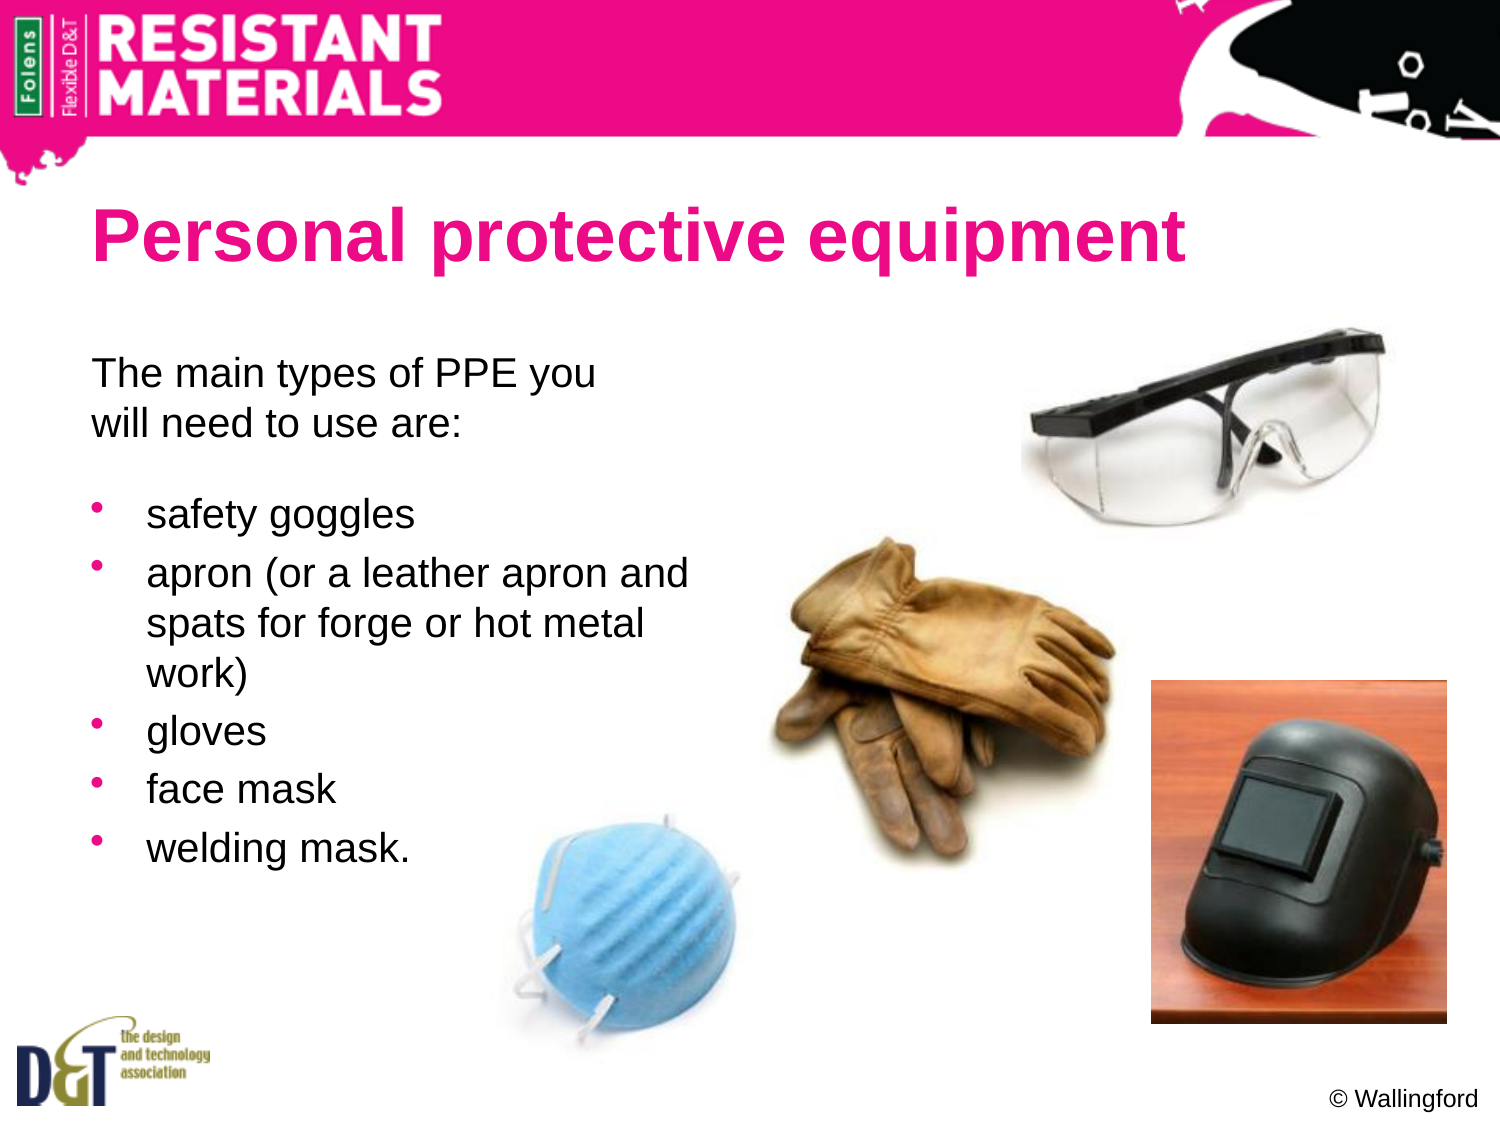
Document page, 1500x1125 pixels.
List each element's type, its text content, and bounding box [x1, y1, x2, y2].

picture [0, 0, 1500, 1125]
title Personal protective equipment [76, 160, 1427, 301]
text_box The main types of PPE you will need to use are: [76, 337, 680, 453]
text_box © Wallingford [1257, 1074, 1495, 1125]
list safety goggles apron (or a leather apron and spats for forge or hot metal work) gloves face mask welding mask. [75, 479, 750, 1005]
